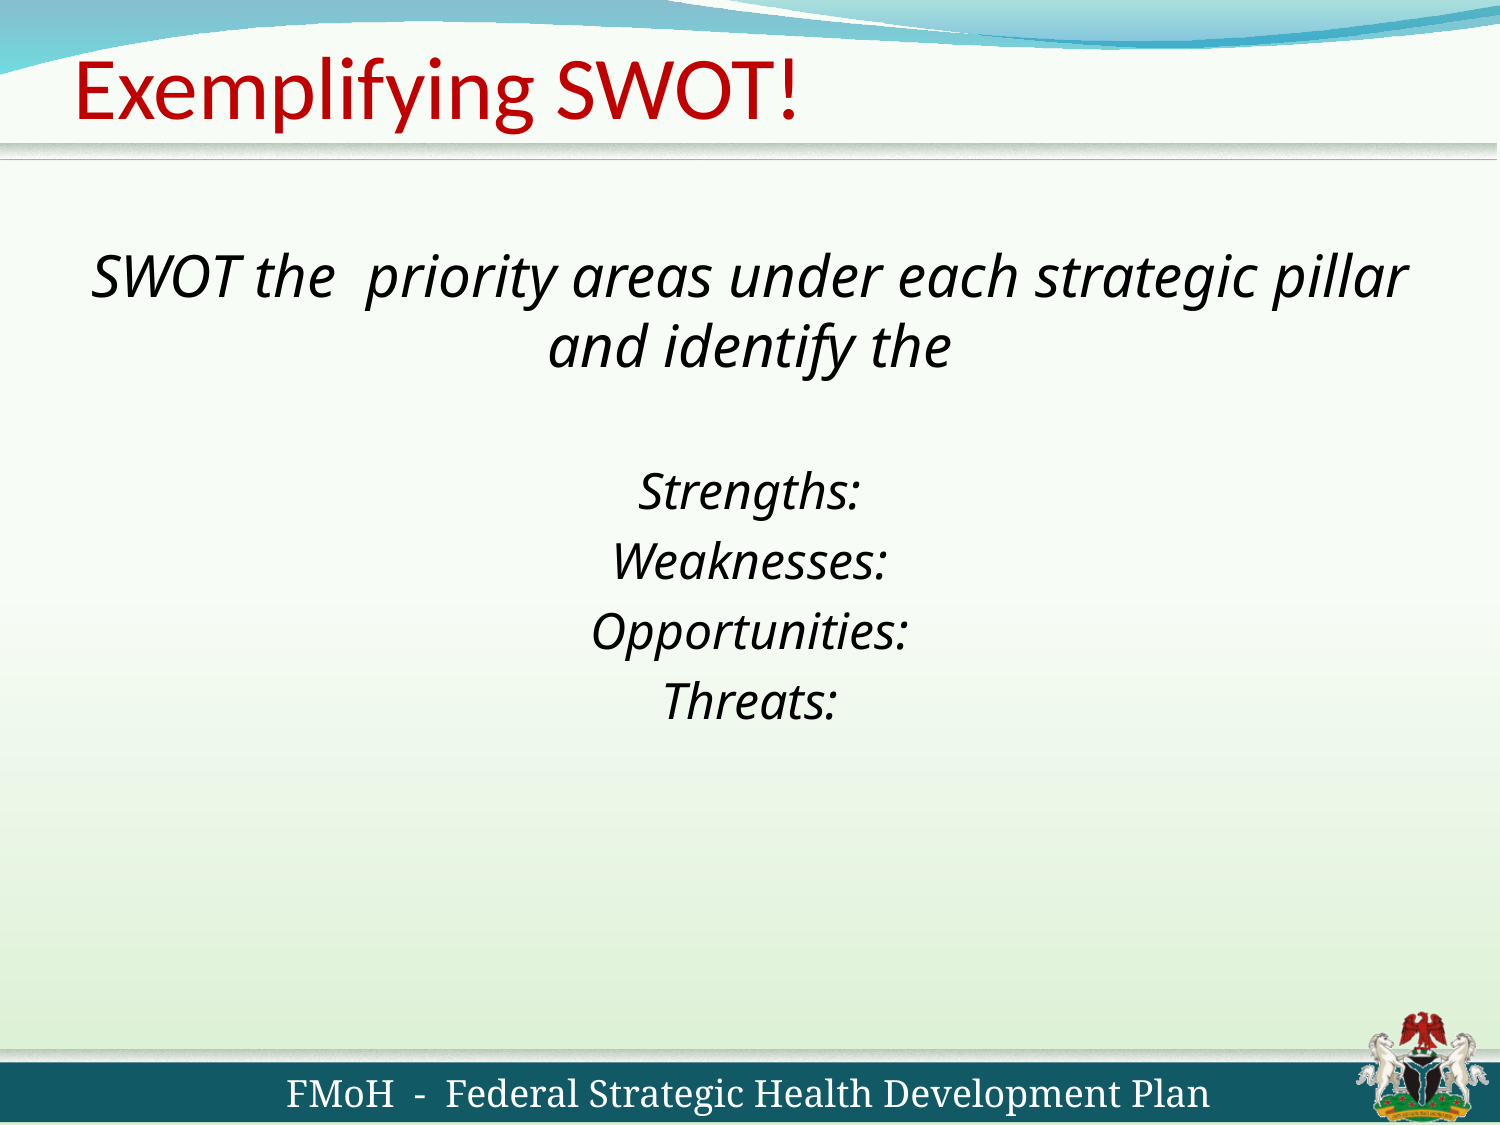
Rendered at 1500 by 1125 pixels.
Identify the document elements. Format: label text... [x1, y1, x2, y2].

picture [0, 143, 1497, 161]
list SWOT the priority areas under each strategic pillar and identify the Strengths: Weaknesses: Opportunities: Threats: [75, 160, 1425, 1038]
title Exemplifying SWOT! [73, 21, 1424, 138]
picture [0, 1008, 1500, 1125]
